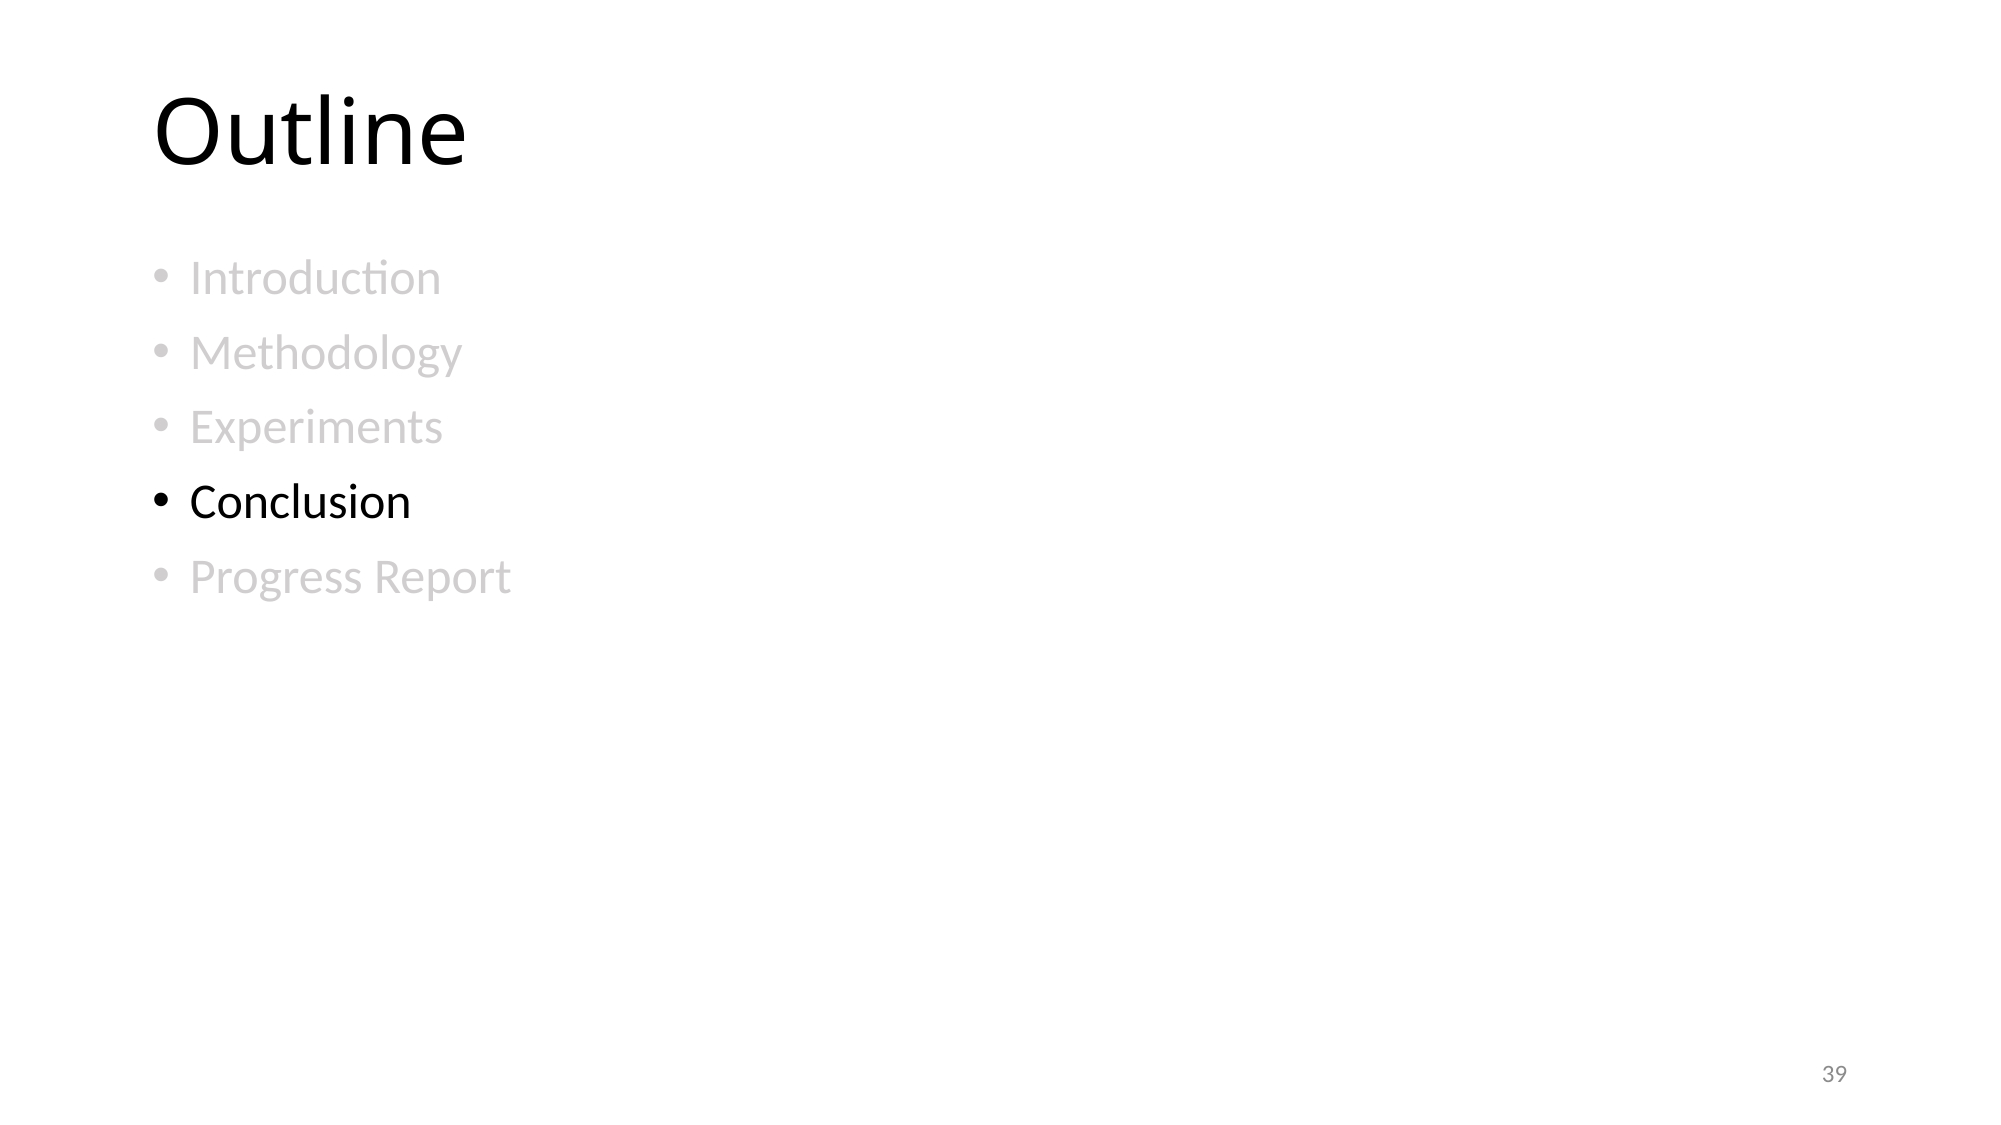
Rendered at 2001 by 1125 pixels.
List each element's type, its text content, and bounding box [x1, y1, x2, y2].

slide_number 39 [1412, 1042, 1863, 1103]
list Introduction Methodology Experiments Conclusion Progress Report [137, 243, 1863, 958]
title Outline [137, 26, 1863, 243]
